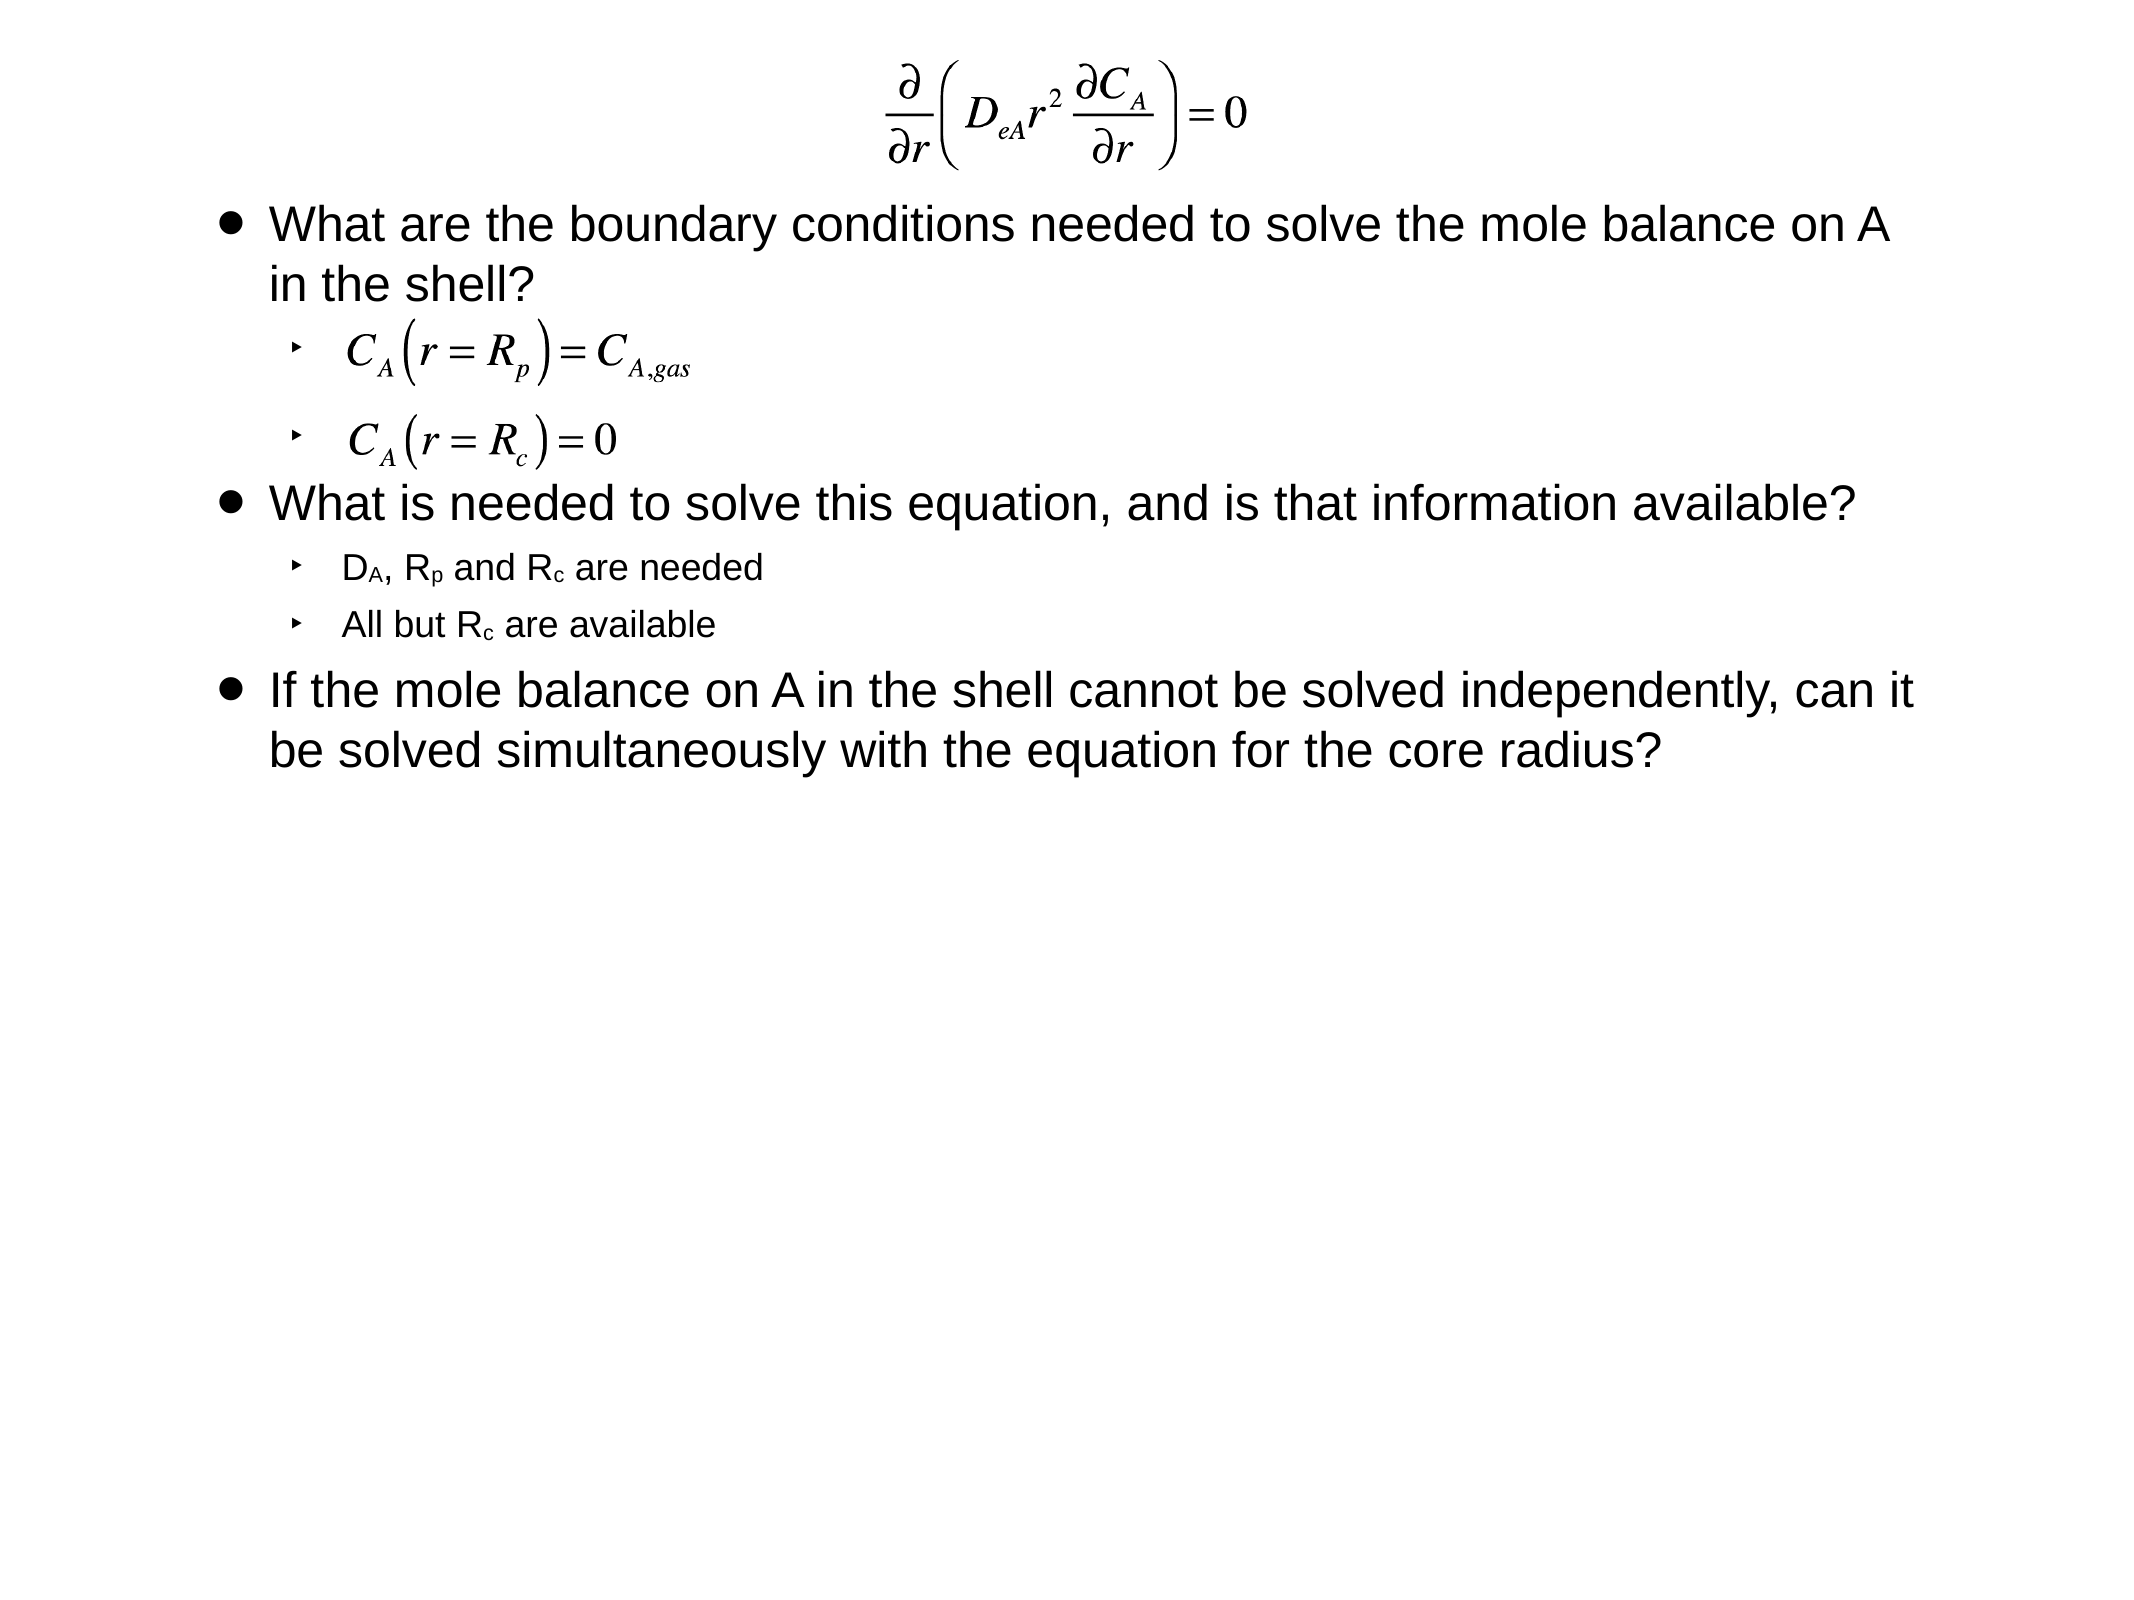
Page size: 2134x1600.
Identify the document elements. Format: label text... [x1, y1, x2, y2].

picture [881, 54, 1253, 175]
picture [343, 314, 696, 390]
list What are the boundary conditions needed to solve the mole balance on A in the shell? What is needed to solve this equation, and is that information available? DA, Rp and Rc are needed All but Rc are available If the mole balance on A in the shell cannot be solved independently, can it be solved simultaneously with the equation for the core radius? [208, 183, 1925, 1415]
picture [345, 408, 621, 475]
